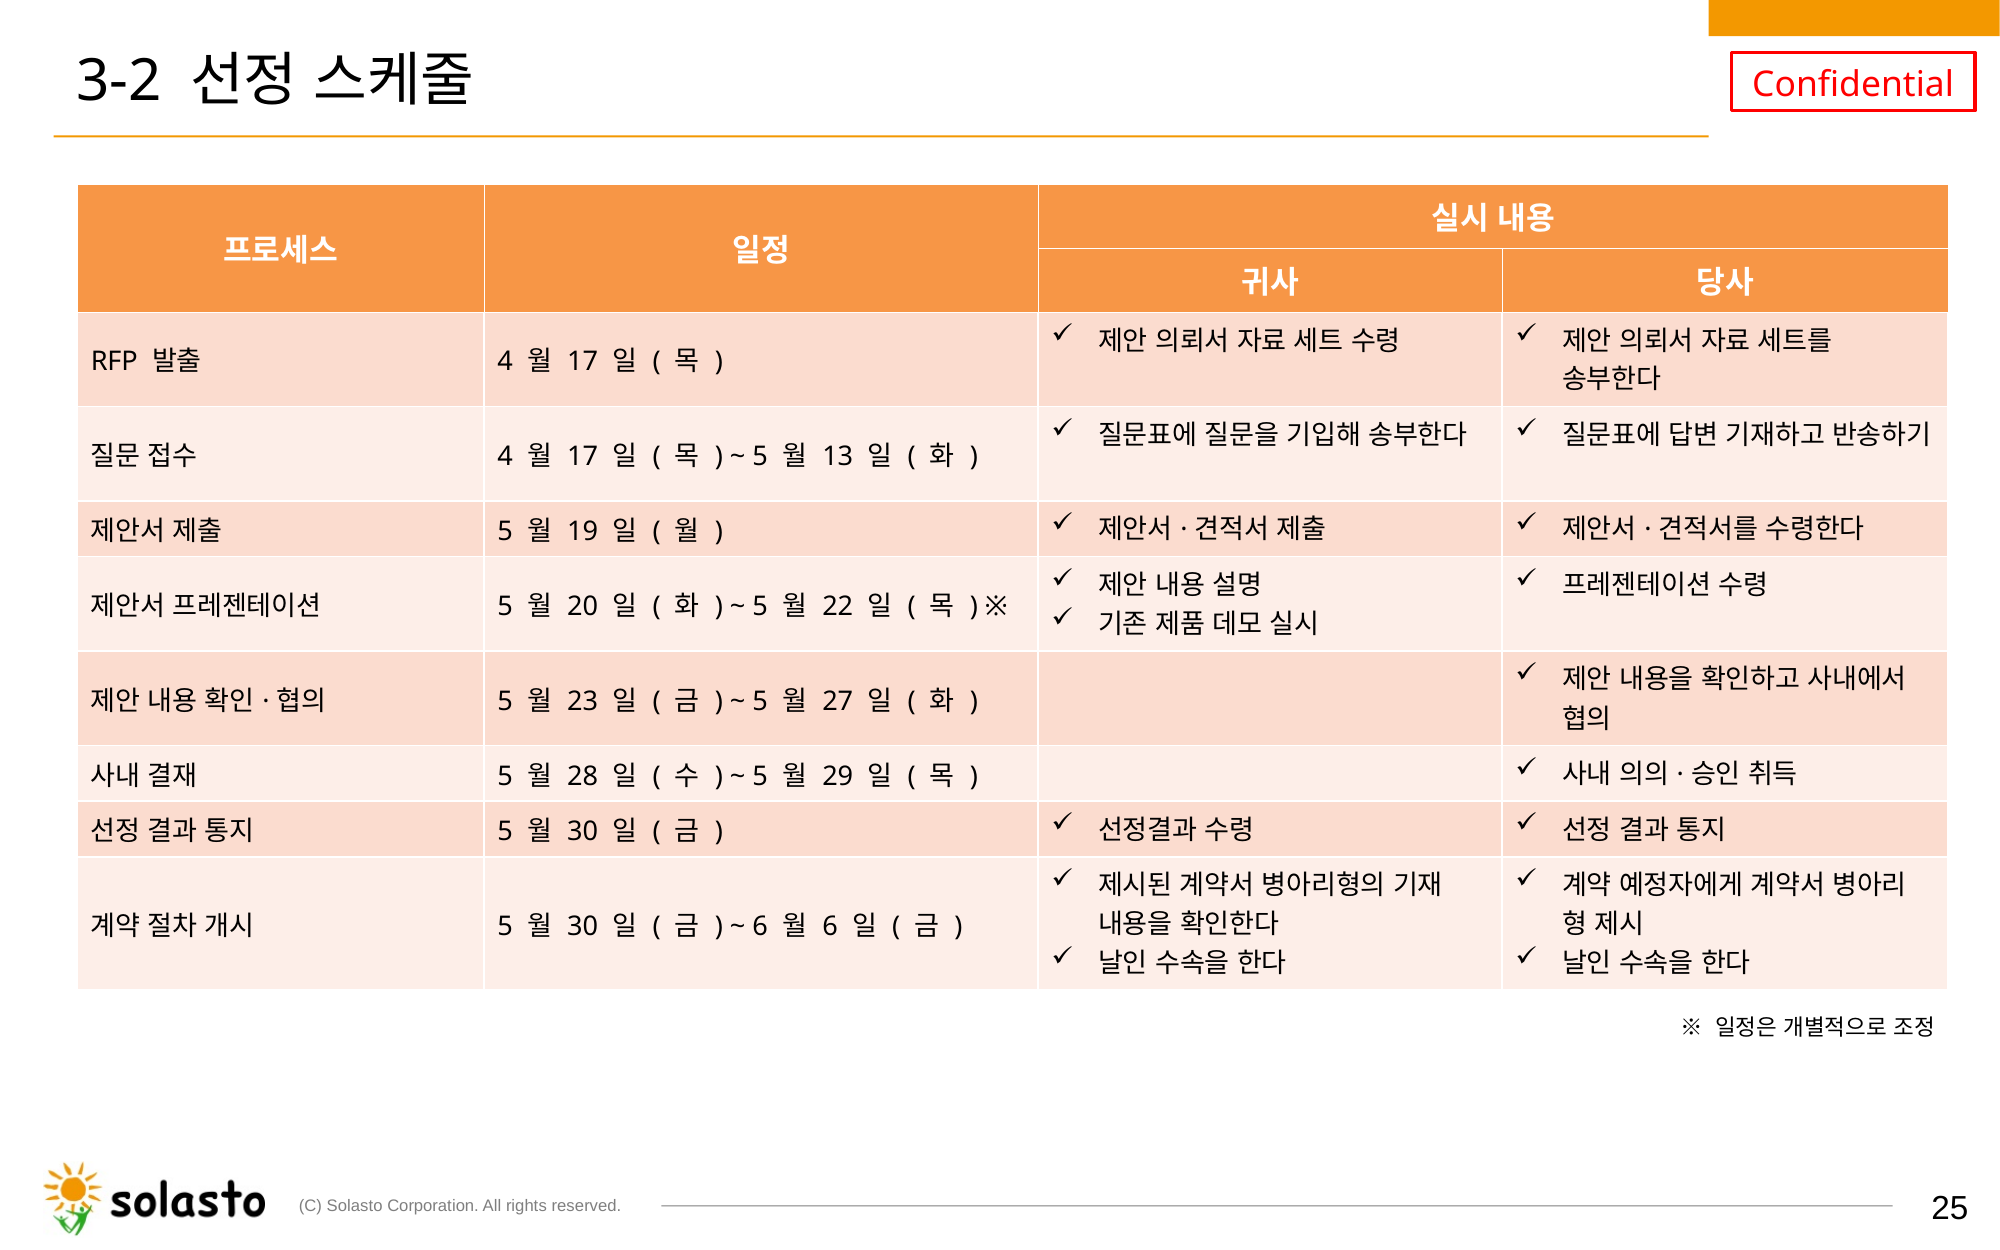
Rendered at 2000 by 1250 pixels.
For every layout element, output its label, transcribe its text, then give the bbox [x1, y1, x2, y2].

title 3-2 선정 스케줄 [61, 34, 1709, 121]
table_cell 선정 결과 통지 [1503, 802, 1947, 856]
text_box ※ 일정은 개별적으로 조정 [1565, 992, 1949, 1066]
table_cell 사내 의의·승인 취득 [1503, 746, 1947, 800]
table_cell 제안 내용 설명 기존 제품 데모 실시 [1039, 557, 1501, 650]
table_cell [1039, 746, 1501, 800]
table_cell 5 월 30 일 ( 금 ) ~ 6 월 6 일 ( 금 ) [485, 858, 1037, 989]
table_header 실시 내용 [1039, 185, 1948, 248]
table_cell 5 월 19 일 ( 월 ) [485, 502, 1037, 556]
table_header 프로세스 [78, 185, 484, 312]
table_cell 제안서 프레젠테이션 [78, 557, 483, 650]
table_cell 제안서·견적서 제출 [1039, 502, 1501, 556]
table_cell 제시된 계약서 병아리형의 기재 내용을 확인한다 날인 수속을 한다 [1039, 858, 1501, 989]
table_cell 제안 내용 확인·협의 [78, 652, 483, 745]
table_cell 선정결과 수령 [1039, 802, 1501, 856]
table_cell 5 월 30 일 ( 금 ) [485, 802, 1037, 856]
table_cell 제안서·견적서를 수령한다 [1503, 502, 1947, 556]
table_header 일정 [485, 185, 1038, 312]
table_cell 선정 결과 통지 [78, 802, 483, 856]
table_cell 제안 의뢰서 자료 세트 수령 [1039, 313, 1501, 406]
table_cell 사내 결재 [78, 746, 483, 800]
table_cell 계약 절차 개시 [78, 858, 483, 989]
table_cell 제안 내용을 확인하고 사내에서 협의 [1503, 652, 1947, 745]
table_cell 질문표에 질문을 기입해 송부한다 [1039, 407, 1501, 500]
table_cell 제안 의뢰서 자료 세트를 송부한다 [1503, 313, 1947, 406]
table_cell 질문 접수 [78, 407, 483, 500]
picture [43, 1161, 265, 1238]
table_cell RFP 발출 [78, 313, 483, 406]
table_cell 5 월 23 일 ( 금 ) ~ 5 월 27 일 ( 화 ) [485, 652, 1037, 745]
table_cell 5 월 20 일 ( 화 ) ~ 5 월 22 일 ( 목 ) ※ [485, 557, 1037, 650]
table_cell 질문표에 답변 기재하고 반송하기 [1503, 407, 1947, 500]
table_cell 프레젠테이션 수령 [1503, 557, 1947, 650]
table_cell 4 월 17 일 ( 목 ) [485, 313, 1037, 406]
table_cell [1039, 652, 1501, 745]
table_cell 5 월 28 일 ( 수 ) ~ 5 월 29 일 ( 목 ) [485, 746, 1037, 800]
table_cell 계약 예정자에게 계약서 병아리 형 제시 날인 수속을 한다 [1503, 858, 1947, 989]
table_cell 4 월 17 일 ( 목 ) ~ 5 월 13 일 ( 화 ) [485, 407, 1037, 500]
table_cell 당사 [1503, 249, 1948, 312]
table_cell 제안서 제출 [78, 502, 483, 556]
table_cell 귀사 [1039, 249, 1502, 312]
